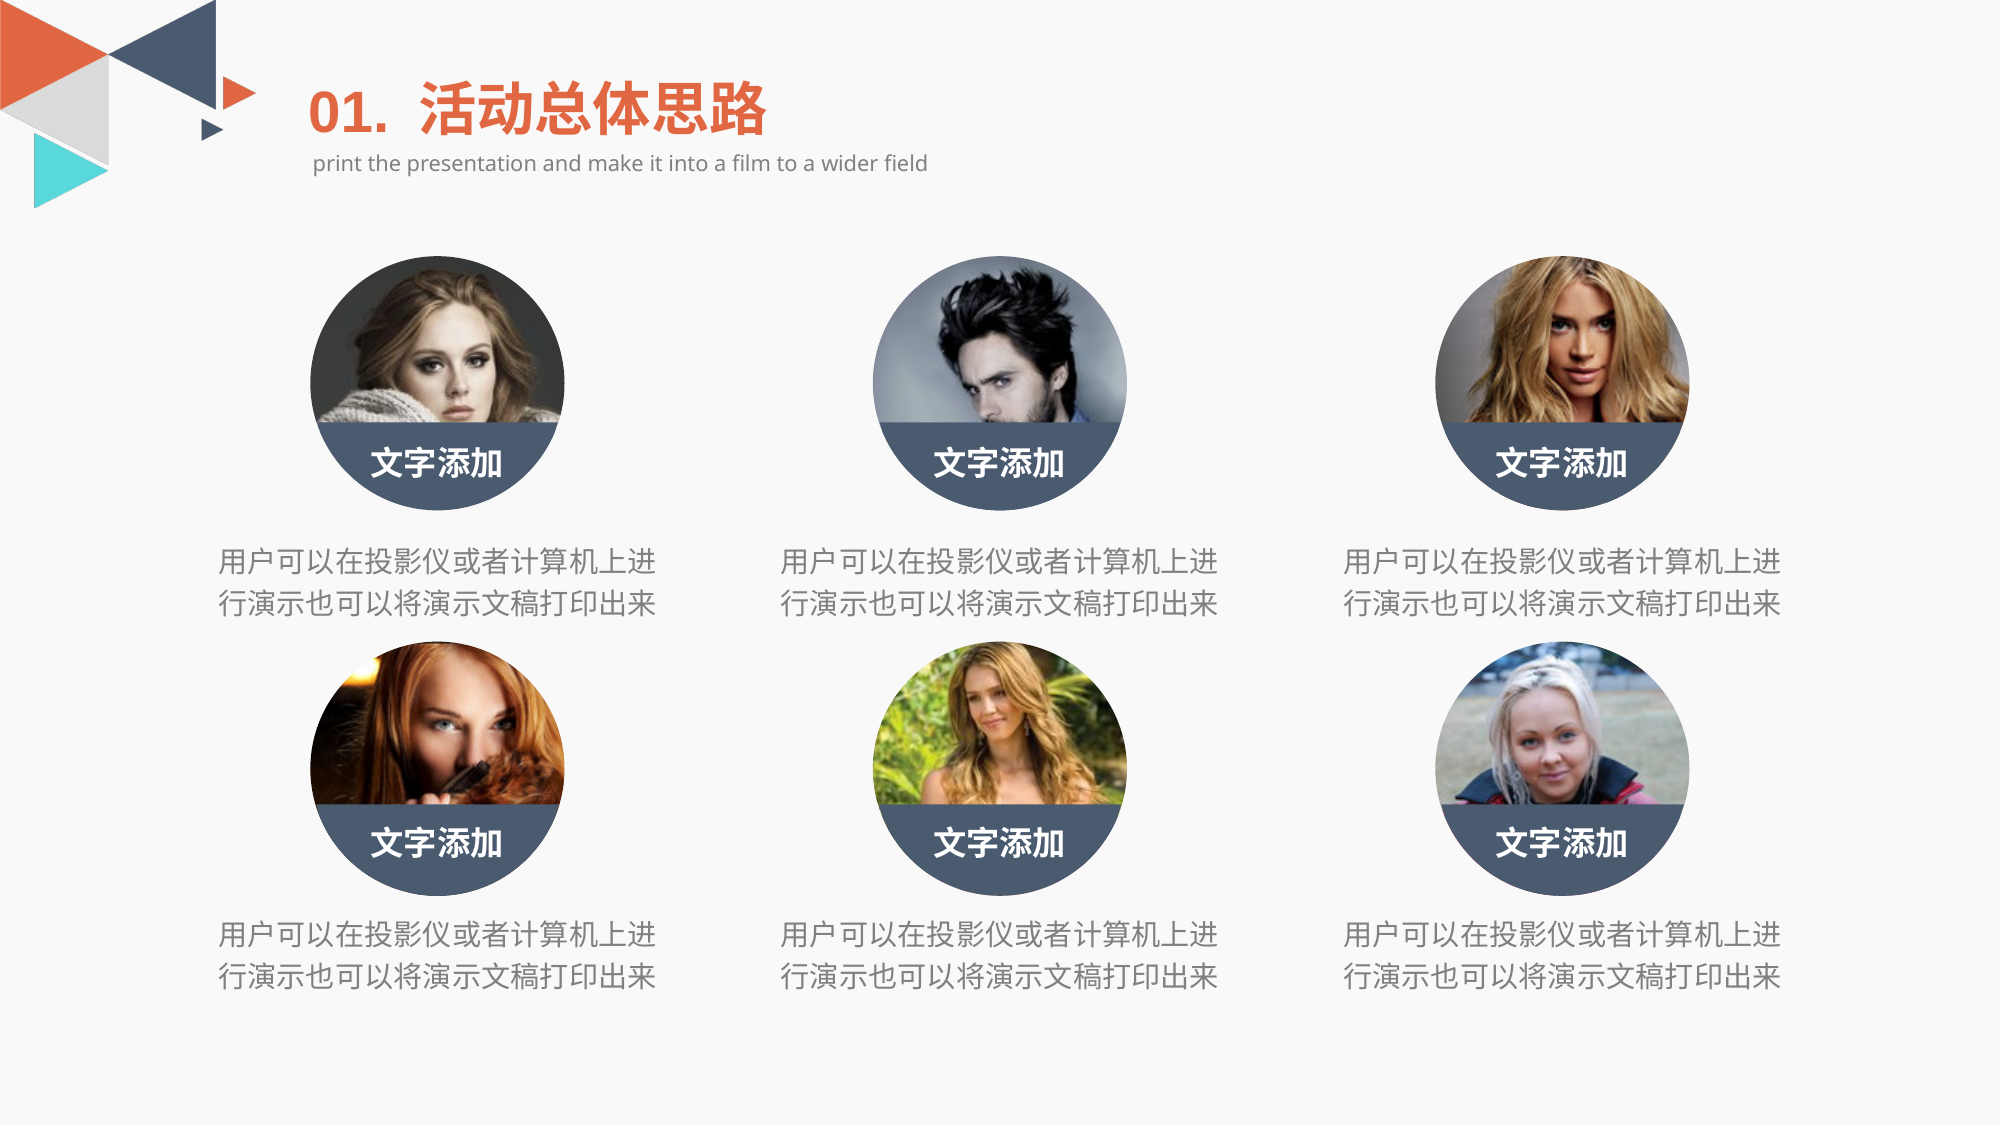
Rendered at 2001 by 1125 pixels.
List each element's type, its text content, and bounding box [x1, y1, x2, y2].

picture [1, 0, 256, 232]
picture [1435, 641, 1690, 896]
picture [310, 256, 565, 511]
picture [1435, 256, 1690, 511]
text_box 用户可以在投影仪或者计算机上进行演示也可以将演示文稿打印出来 [202, 902, 673, 1001]
text_box 用户可以在投影仪或者计算机上进行演示也可以将演示文稿打印出来 [764, 902, 1236, 1001]
text_box 用户可以在投影仪或者计算机上进行演示也可以将演示文稿打印出来 [202, 529, 673, 628]
text_box 用户可以在投影仪或者计算机上进行演示也可以将演示文稿打印出来 [1327, 529, 1798, 628]
picture [872, 256, 1128, 511]
picture [872, 641, 1128, 896]
text_box 用户可以在投影仪或者计算机上进行演示也可以将演示文稿打印出来 [1327, 902, 1798, 1001]
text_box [292, 64, 1022, 182]
picture [310, 641, 565, 896]
text_box 用户可以在投影仪或者计算机上进行演示也可以将演示文稿打印出来 [764, 529, 1236, 628]
